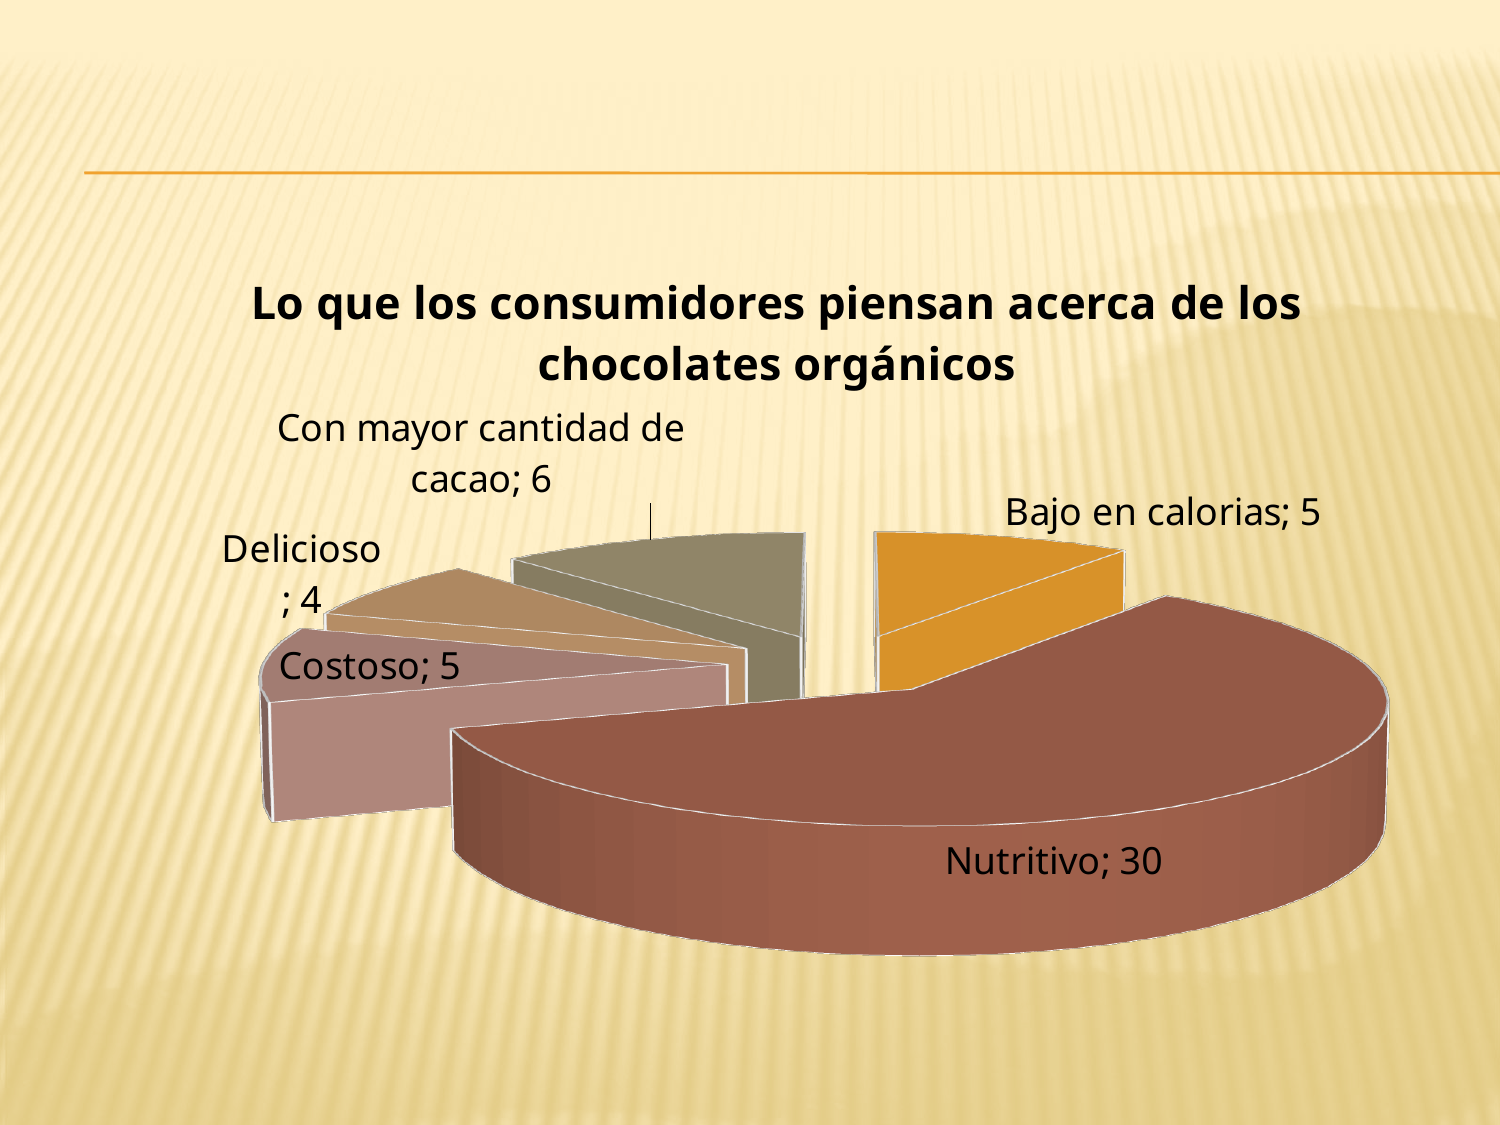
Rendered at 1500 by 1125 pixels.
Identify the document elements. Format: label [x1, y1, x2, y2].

chart [0, 231, 1500, 1125]
